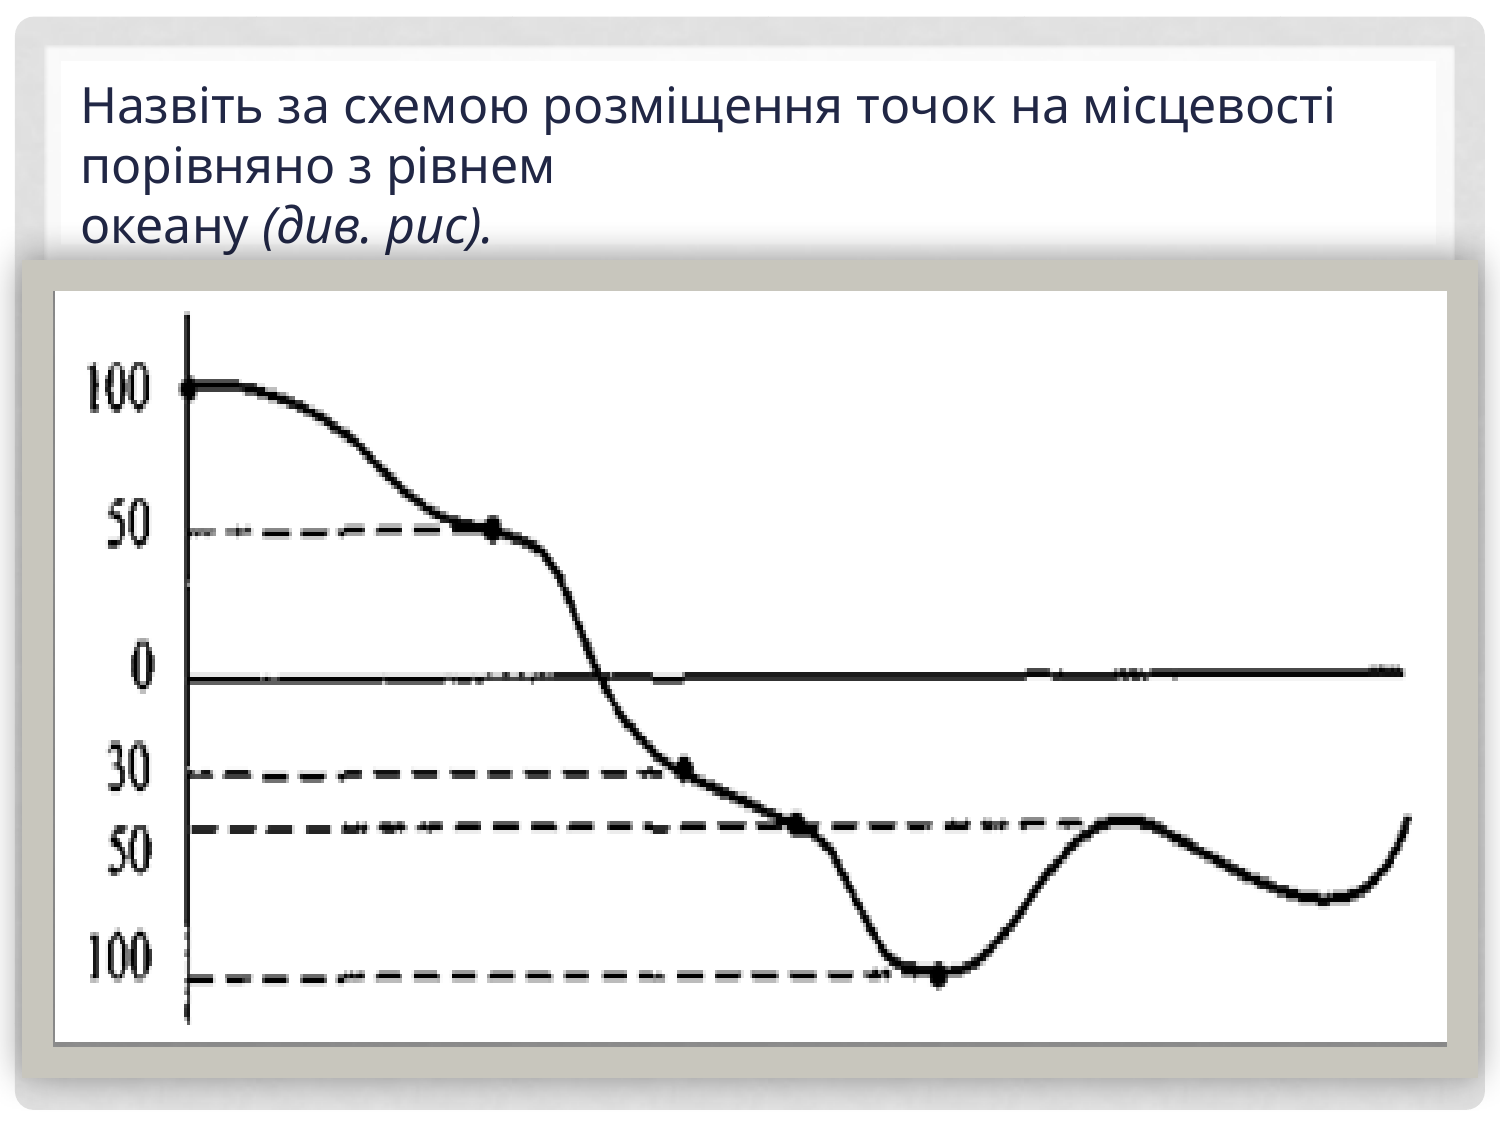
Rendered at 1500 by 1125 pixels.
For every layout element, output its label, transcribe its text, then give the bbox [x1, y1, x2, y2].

picture [52, 290, 1448, 1047]
list Назвіть за схемою розміщення точок на місцевості порівняно з рівнем океану (див. рис). [64, 66, 1415, 232]
